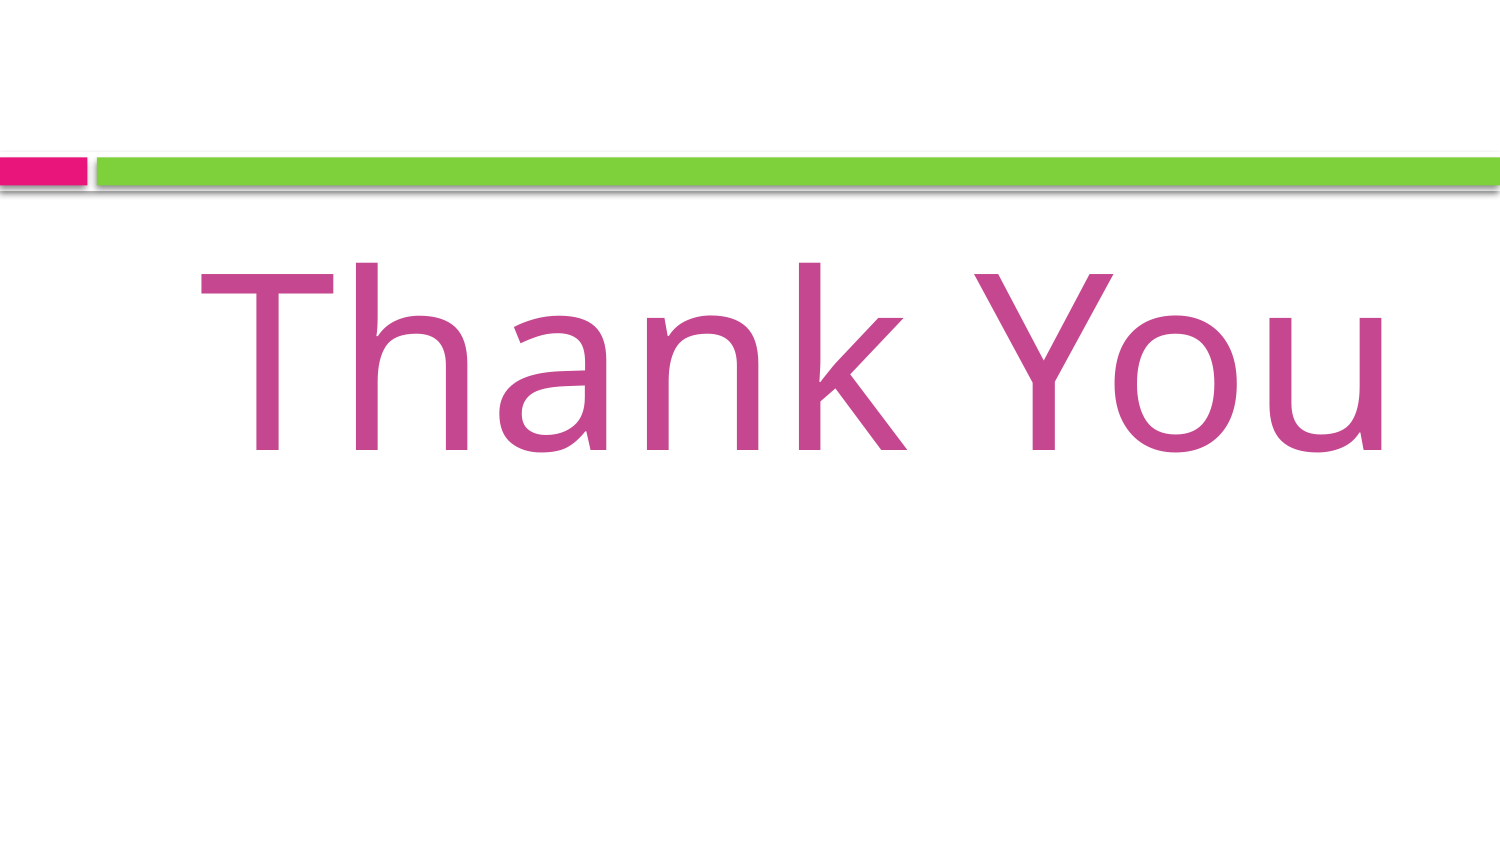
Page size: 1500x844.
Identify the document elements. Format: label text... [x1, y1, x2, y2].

list Thank You [100, 196, 1438, 750]
